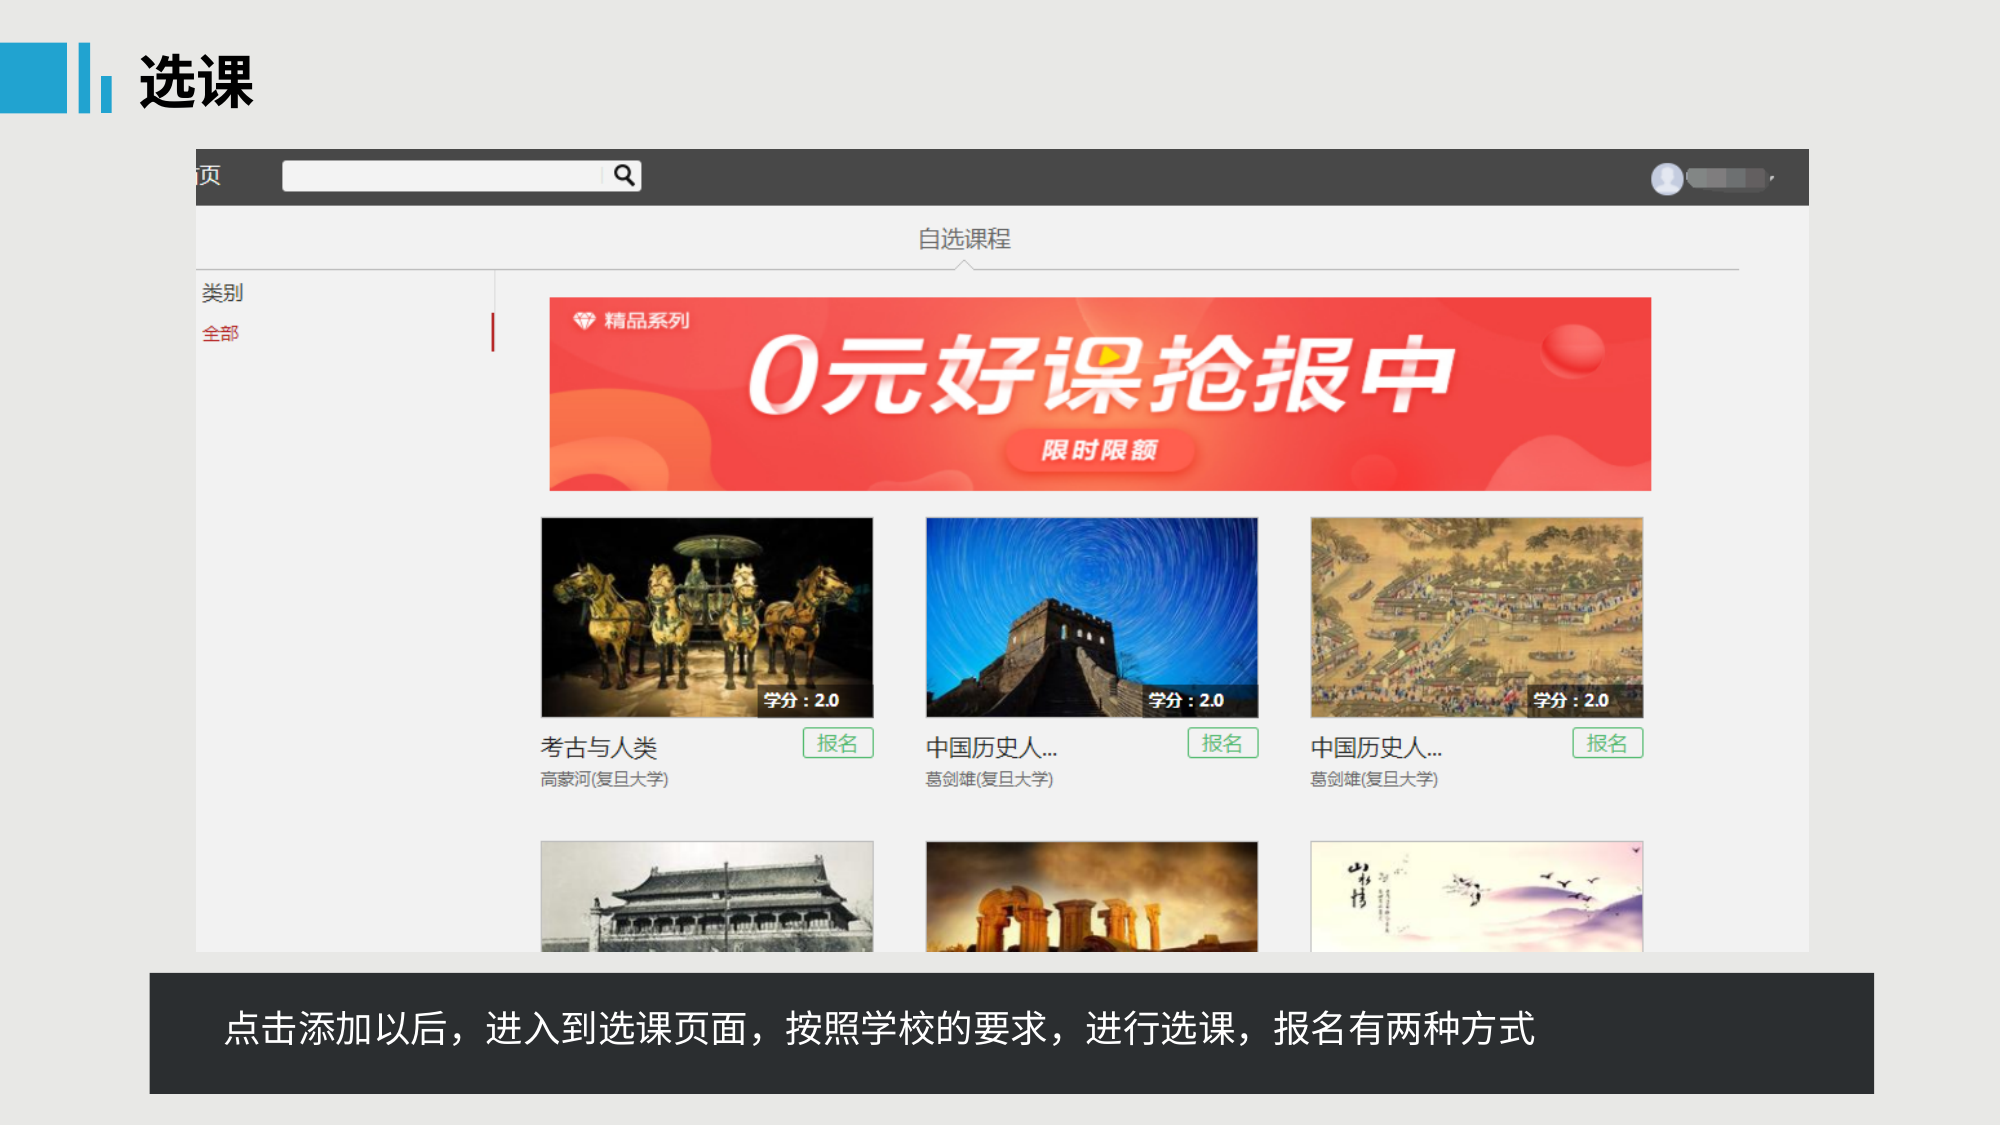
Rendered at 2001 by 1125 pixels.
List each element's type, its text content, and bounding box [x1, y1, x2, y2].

text_box [148, 971, 1876, 1096]
text_box [77, 41, 92, 116]
text_box [99, 74, 114, 115]
text_box 点击添加以后，进入到选课页面，按照学校的要求，进行选课，报名有两种方式 [208, 998, 1792, 1058]
picture [196, 149, 1809, 953]
text_box [0, 41, 69, 116]
text_box 选课 [123, 38, 708, 123]
